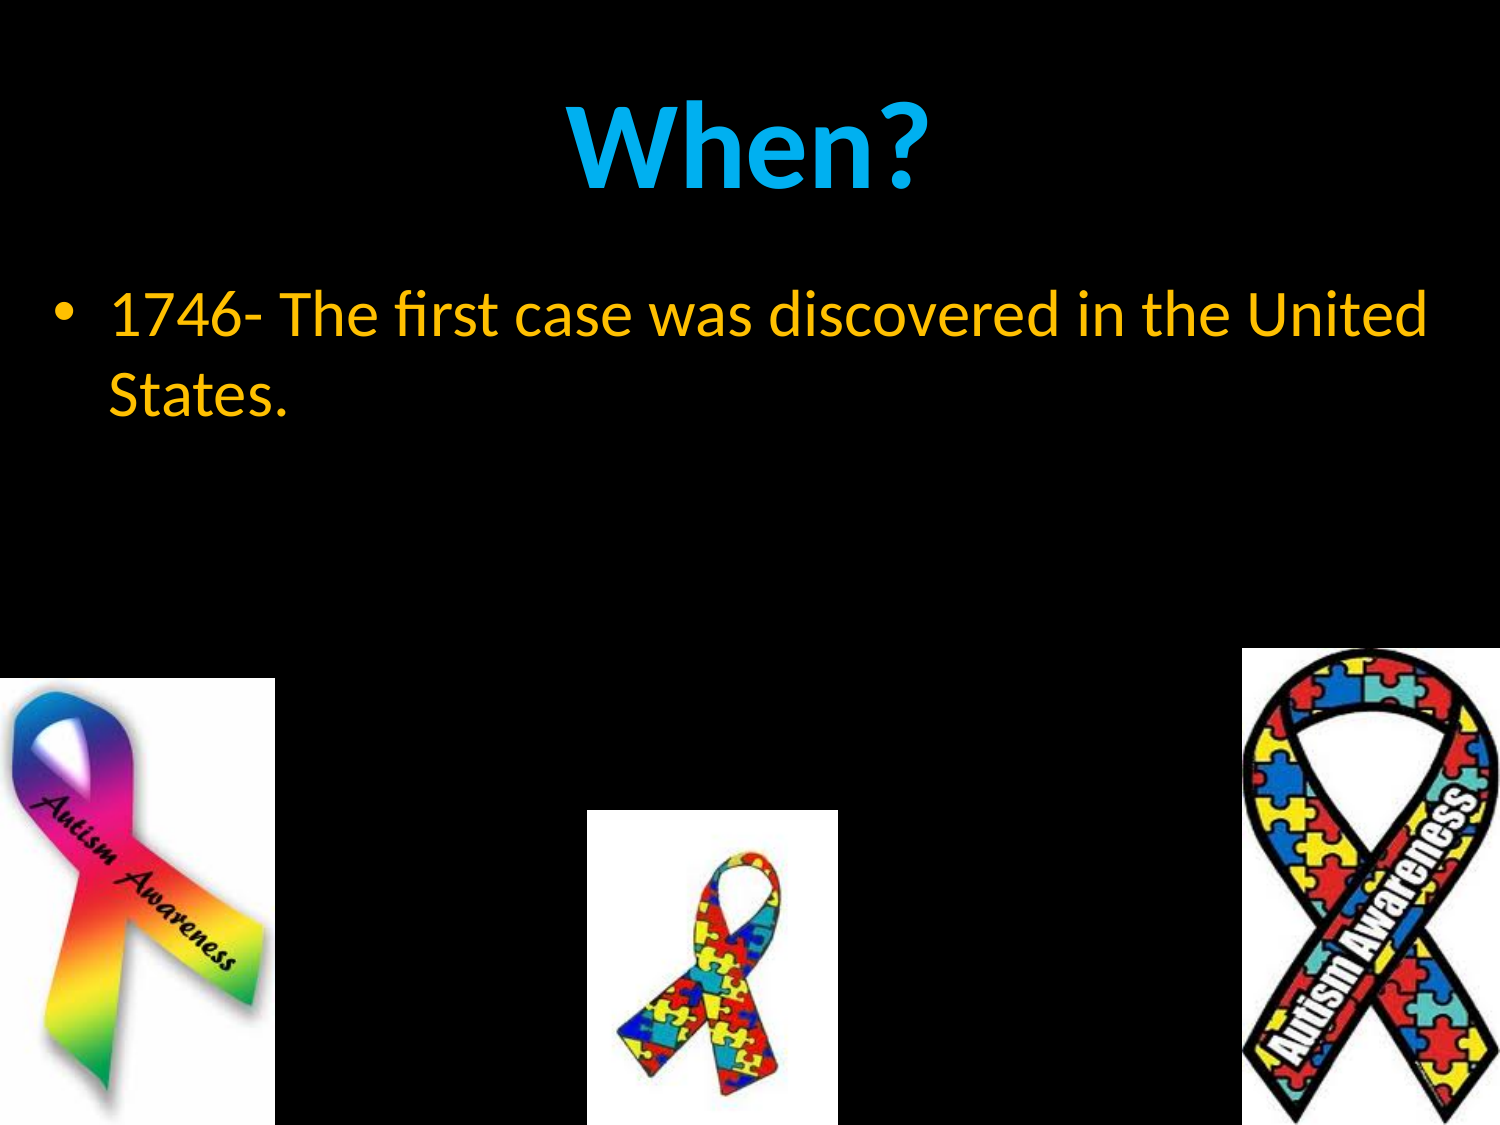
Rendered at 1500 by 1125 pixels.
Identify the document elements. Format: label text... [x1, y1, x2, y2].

picture [1241, 648, 1500, 1125]
title When? [75, 45, 1425, 233]
list 1746- The first case was discovered in the United States. [37, 262, 1500, 1088]
picture [0, 677, 276, 1125]
picture [587, 810, 838, 1125]
